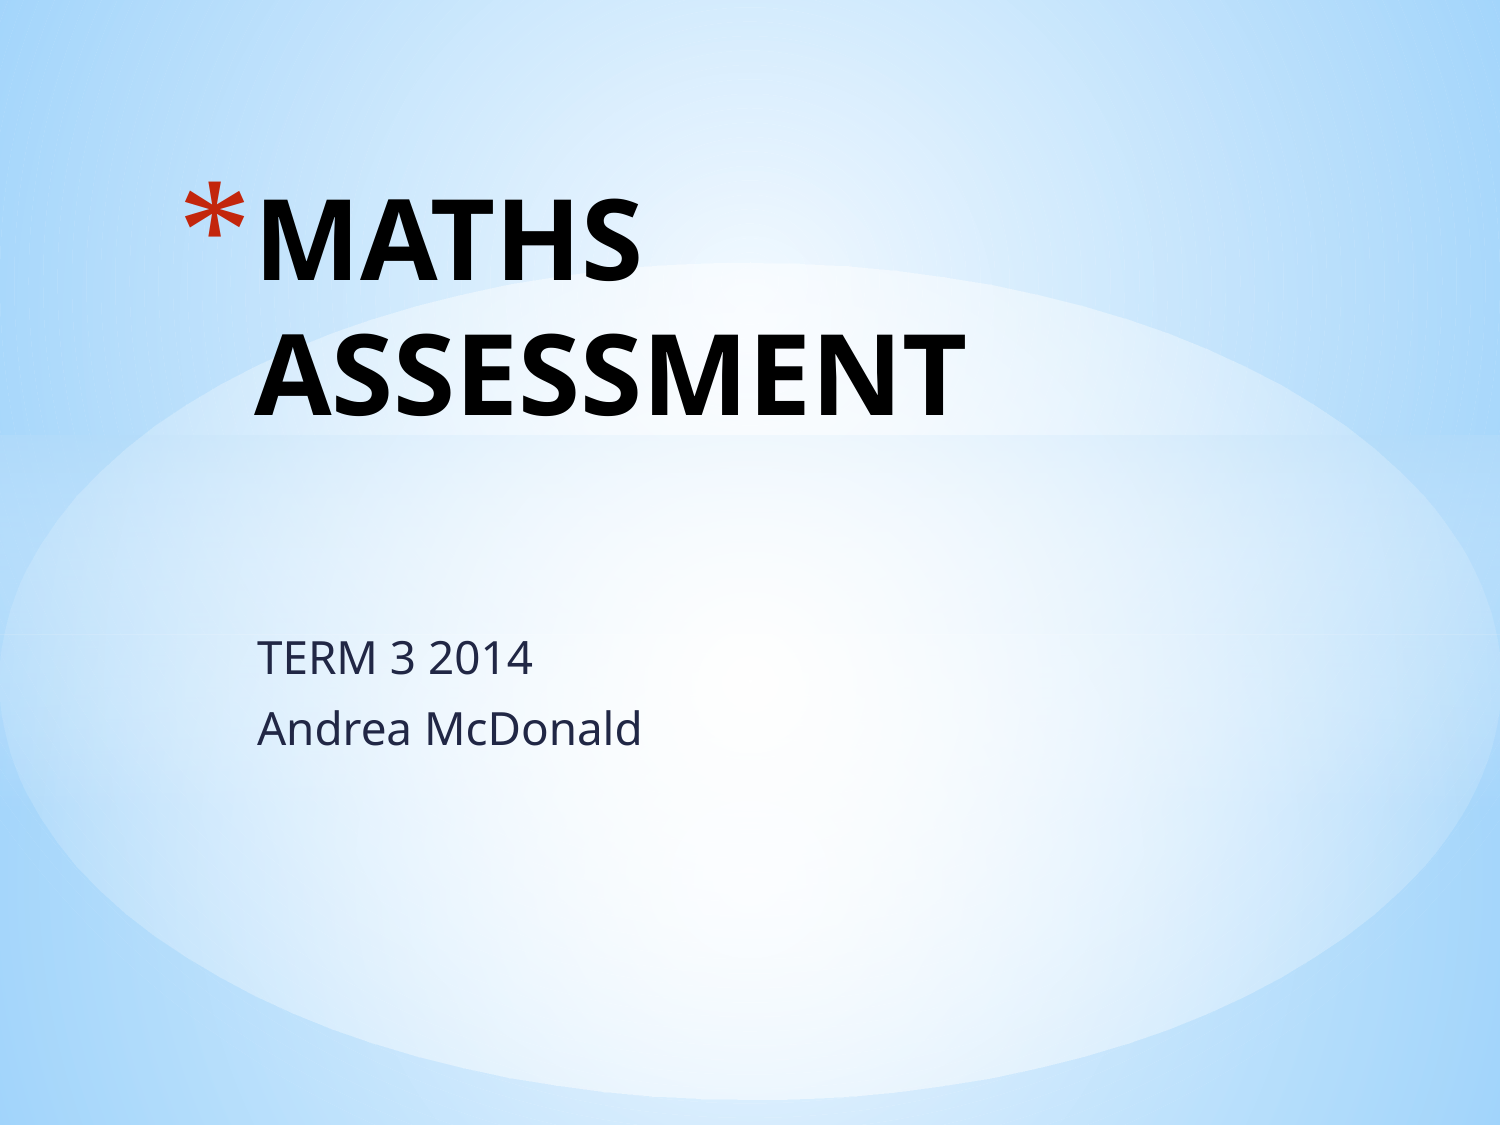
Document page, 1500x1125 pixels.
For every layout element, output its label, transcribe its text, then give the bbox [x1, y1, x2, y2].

subtitle TERM 3 2014 Andrea McDonald [242, 621, 951, 767]
title MATHS ASSESSMENT [134, 160, 1312, 504]
